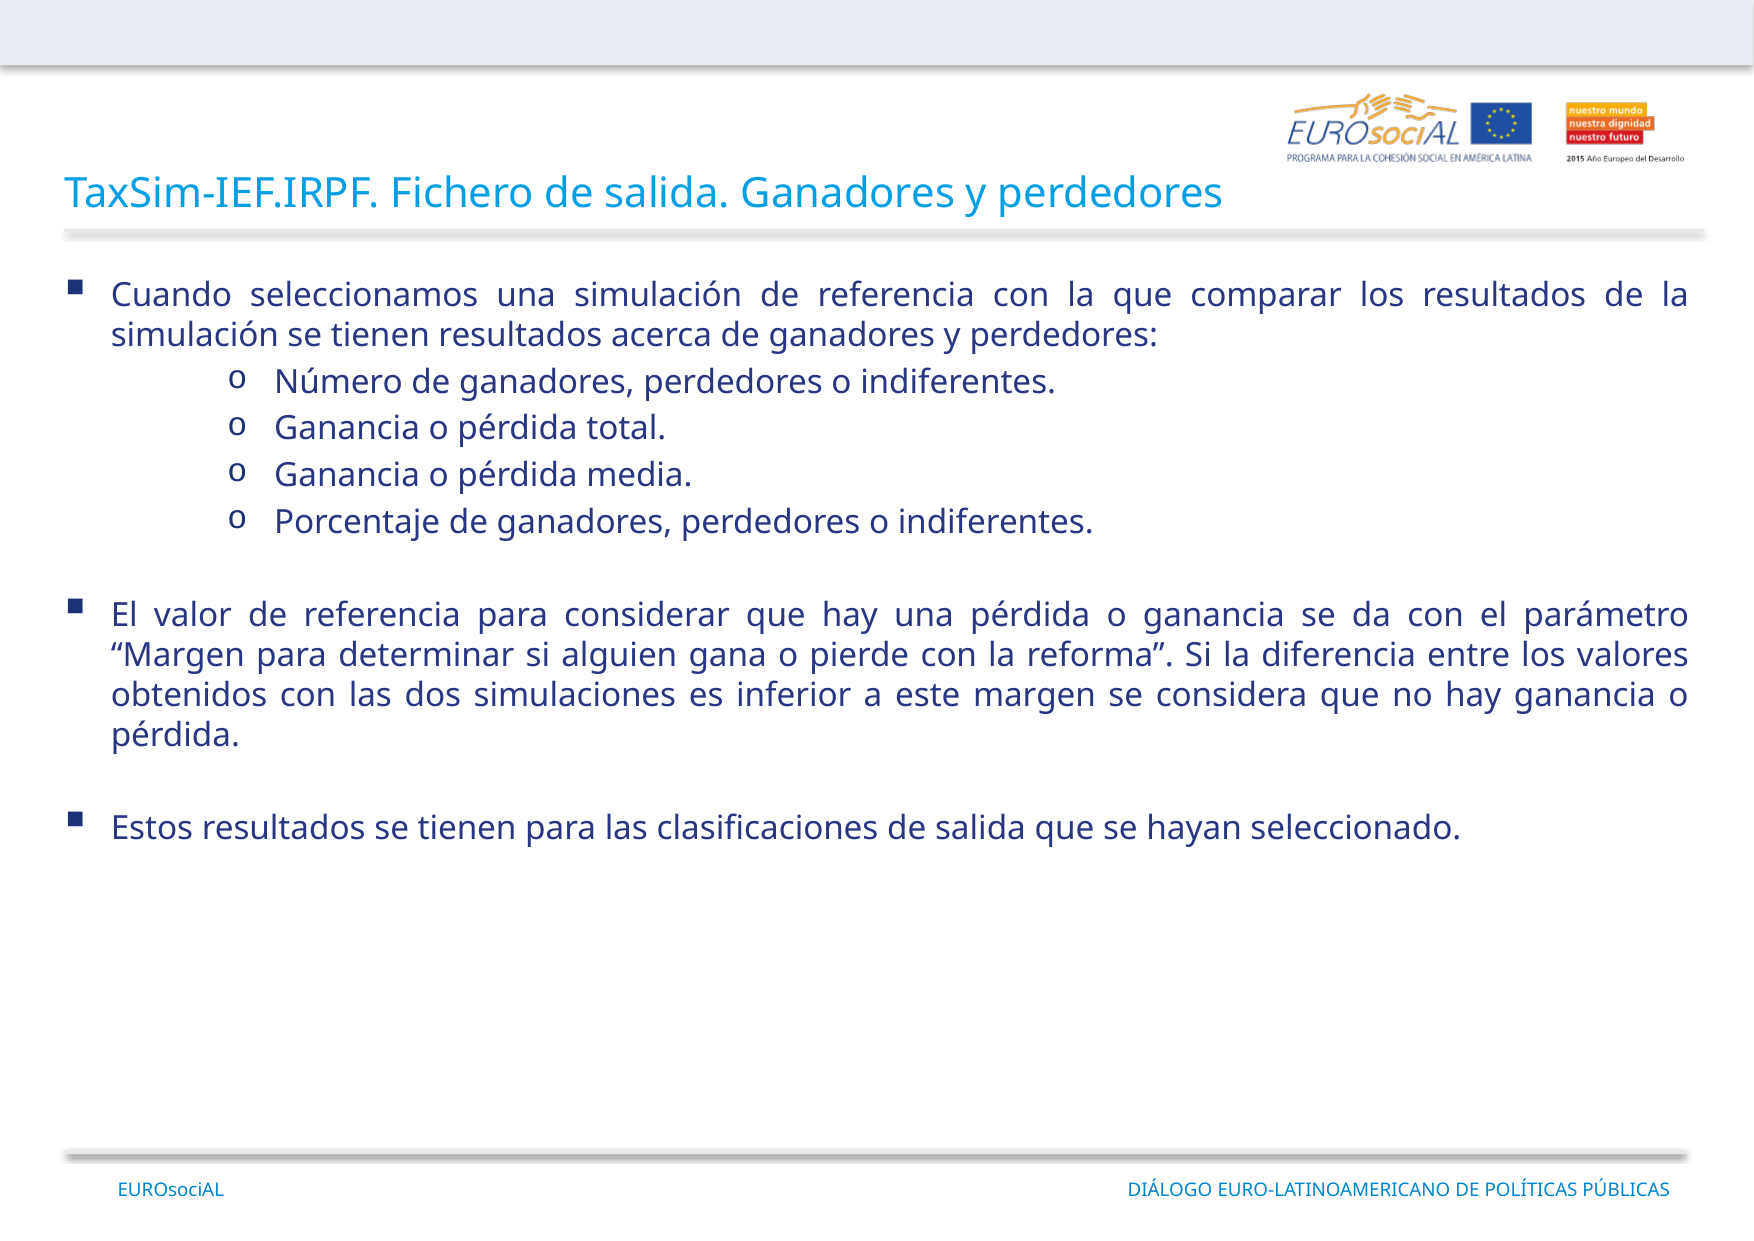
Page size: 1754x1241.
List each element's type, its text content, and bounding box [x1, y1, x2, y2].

picture [1278, 88, 1692, 173]
text_box TaxSim-IEF.IRPF. Fichero de salida. Ganadores y perdedores [49, 158, 1628, 233]
text_box Cuando seleccionamos una simulación de referencia con la que comparar los resultados de la simulación se tienen resultados acerca de ganadores y perdedores: Número de ganadores, perdedores o indiferentes. Ganancia o pérdida total. Ganancia o pérdida media. Porcentaje de ganadores, perdedores o indiferentes. El valor de referencia para considerar que hay una pérdida o ganancia se da con el parámetro “Margen para determinar si alguien gana o pierde con la reforma”. Si la diferencia entre los valores obtenidos con las dos simulaciones es inferior a este margen se considera que no hay ganancia o pérdida. Estos resultados se tienen para las clasificaciones de salida que se hayan seleccionado. [64, 254, 1692, 999]
